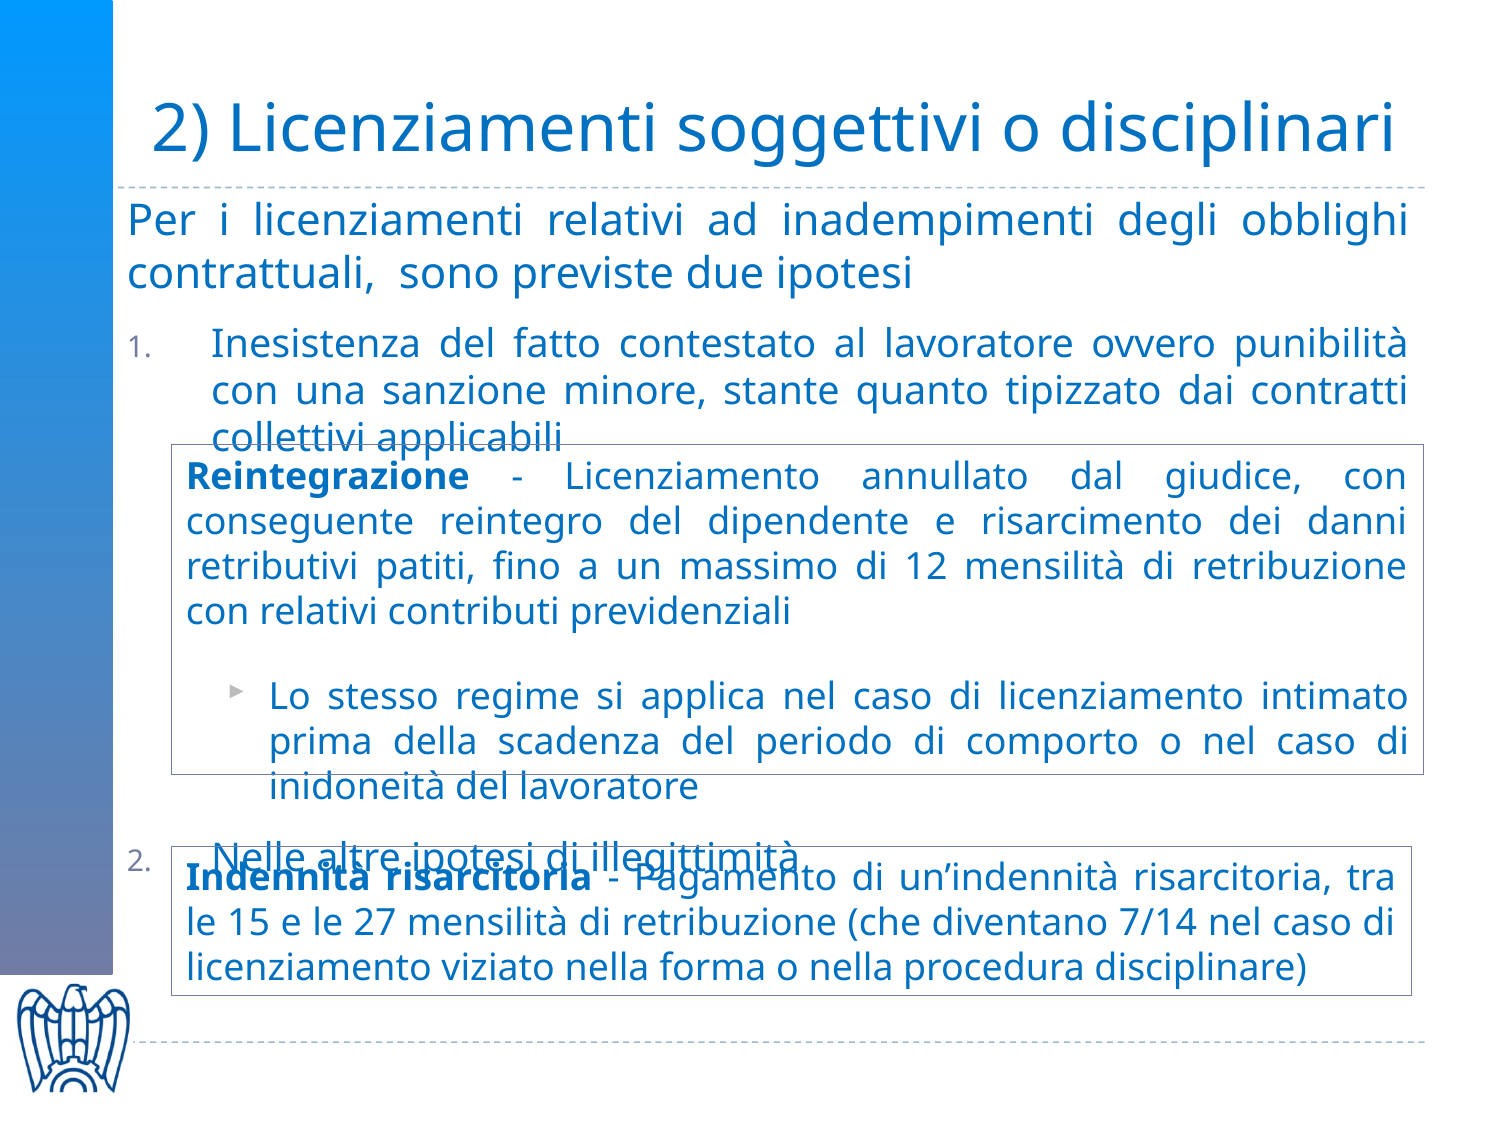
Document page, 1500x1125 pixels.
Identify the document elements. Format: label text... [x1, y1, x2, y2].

list Per i licenziamenti relativi ad inadempimenti degli obblighi contrattuali, sono previste due ipotesi Inesistenza del fatto contestato al lavoratore ovvero punibilità con una sanzione minore, stante quanto tipizzato dai contratti collettivi applicabili Lo stesso regime si applica nel caso di licenziamento intimato prima della scadenza del periodo di comporto o nel caso di inidoneità del lavoratore Nelle altre ipotesi di illegittimità [113, 184, 1425, 1059]
text_box Reintegrazione - Licenziamento annullato dal giudice, con conseguente reintegro del dipendente e risarcimento dei danni retributivi patiti, fino a un massimo di 12 mensilità di retribuzione con relativi contributi previdenziali [171, 444, 1424, 775]
text_box [0, 0, 113, 974]
text_box Indennità risarcitoria - Pagamento di un’indennità risarcitoria, tra le 15 e le 27 mensilità di retribuzione (che diventano 7/14 nel caso di licenziamento viziato nella forma o nella procedura disciplinare) [171, 845, 1412, 996]
title 2) Licenziamenti soggettivi o disciplinari [113, 30, 1451, 173]
picture [0, 974, 134, 1113]
